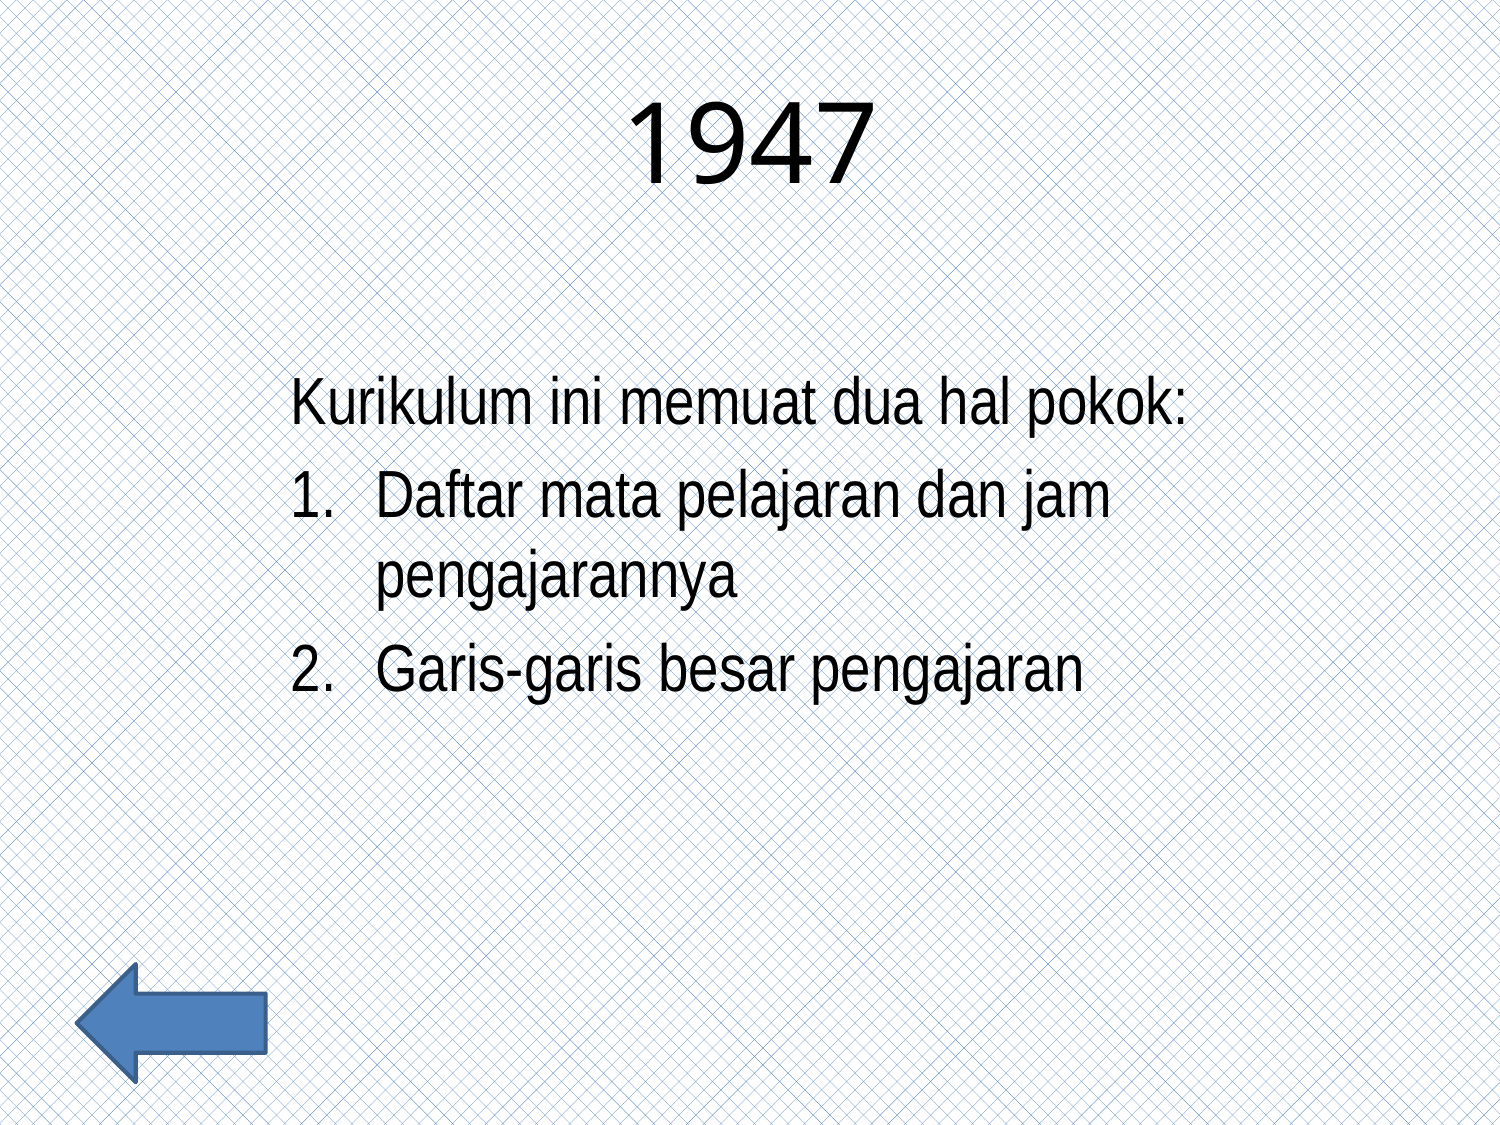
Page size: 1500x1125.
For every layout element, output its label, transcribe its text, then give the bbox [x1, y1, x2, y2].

text_box [74, 962, 268, 1085]
list Kurikulum ini memuat dua hal pokok: Daftar mata pelajaran dan jam pengajarannya Garis-garis besar pengajaran [275, 349, 1329, 839]
title 1947 [75, 45, 1425, 233]
